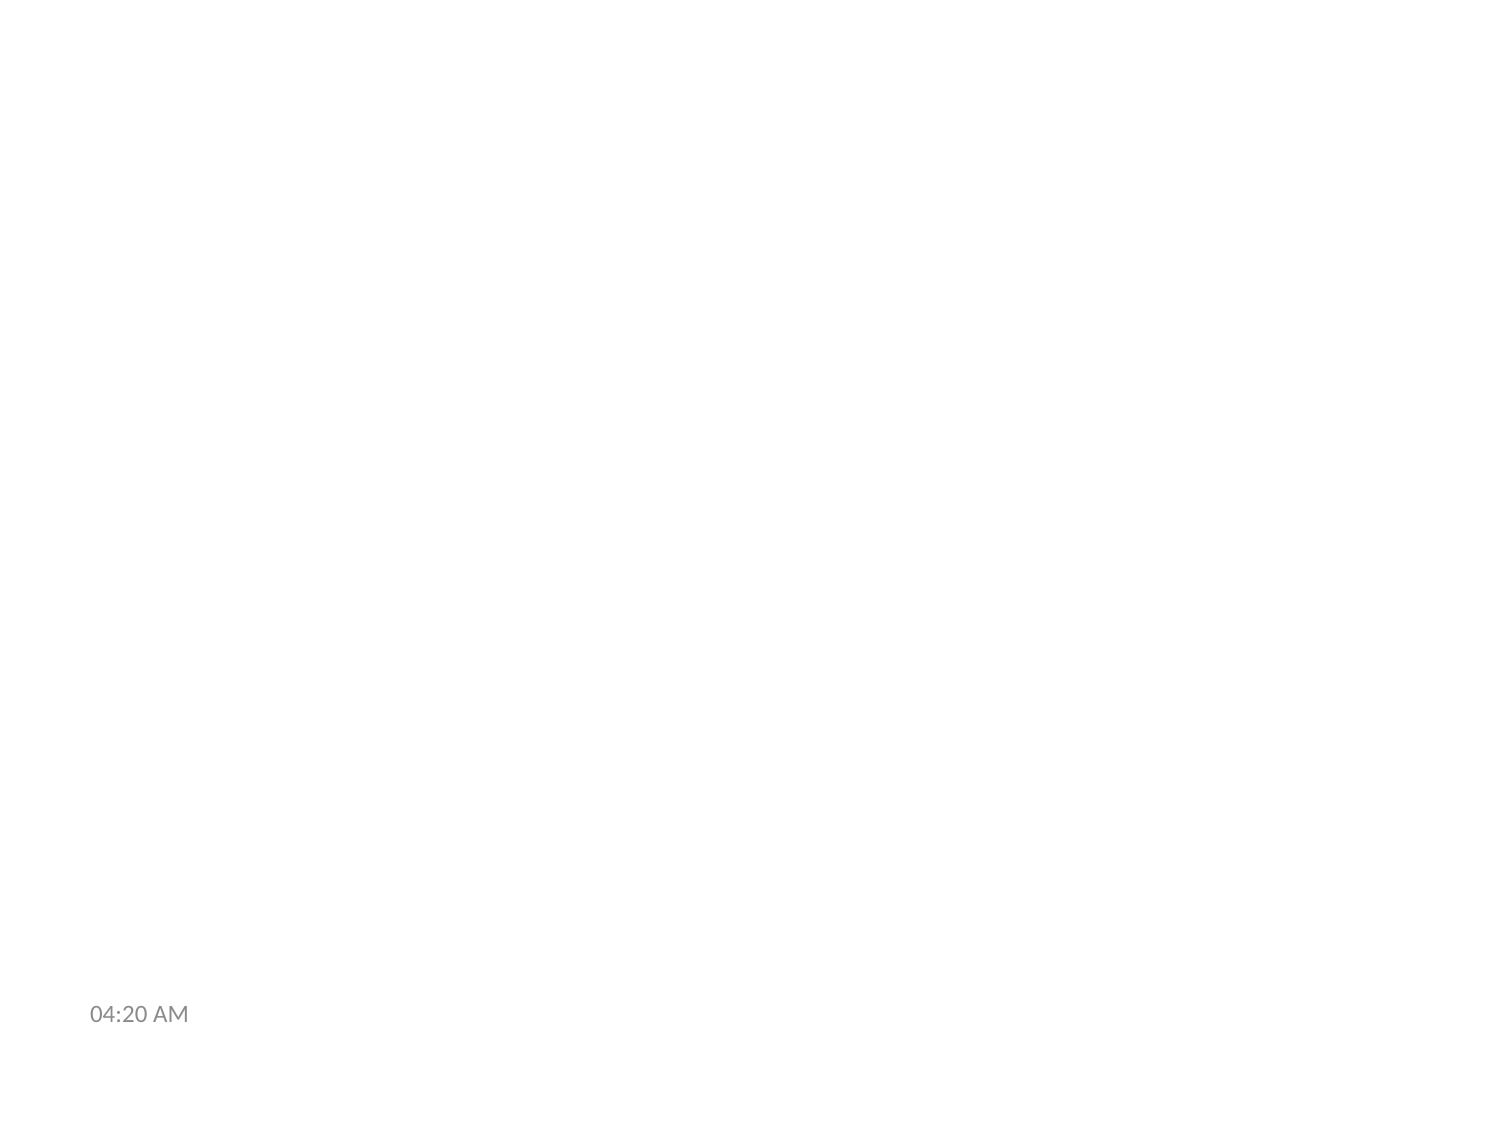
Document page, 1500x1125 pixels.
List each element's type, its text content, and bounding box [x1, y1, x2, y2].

text_box 3:35 PM [75, 982, 425, 1043]
